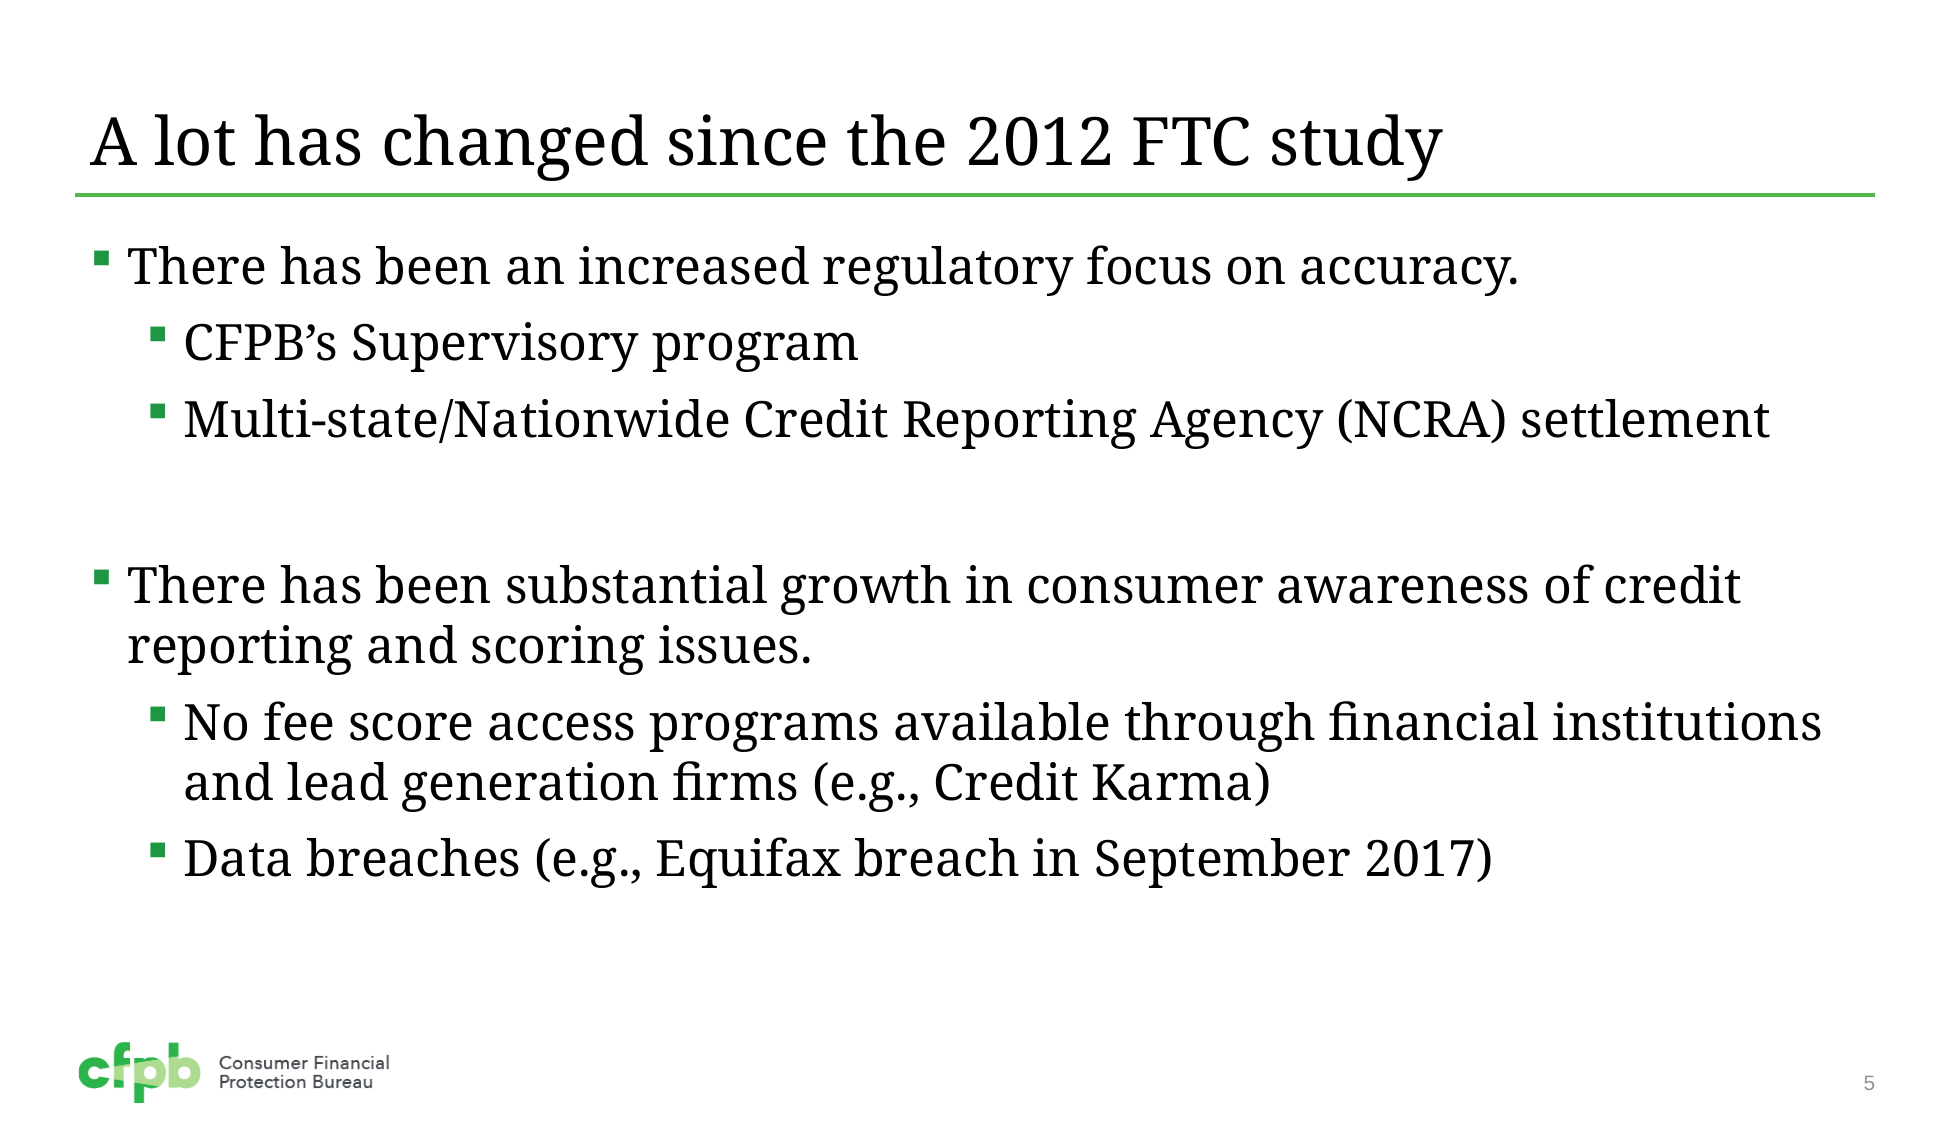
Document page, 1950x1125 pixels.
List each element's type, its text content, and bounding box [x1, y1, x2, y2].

list There has been an increased regulatory focus on accuracy. CFPB’s Supervisory program Multi-state/Nationwide Credit Reporting Agency (NCRA) settlement There has been substantial growth in consumer awareness of credit reporting and scoring issues. No fee score access programs available through financial institutions and lead generation firms (e.g., Credit Karma) Data breaches (e.g., Equifax breach in September 2017) [75, 226, 1875, 1022]
picture [78, 1040, 394, 1103]
slide_number 5 [1680, 1050, 1875, 1095]
title A lot has changed since the 2012 FTC study [75, 45, 1875, 195]
